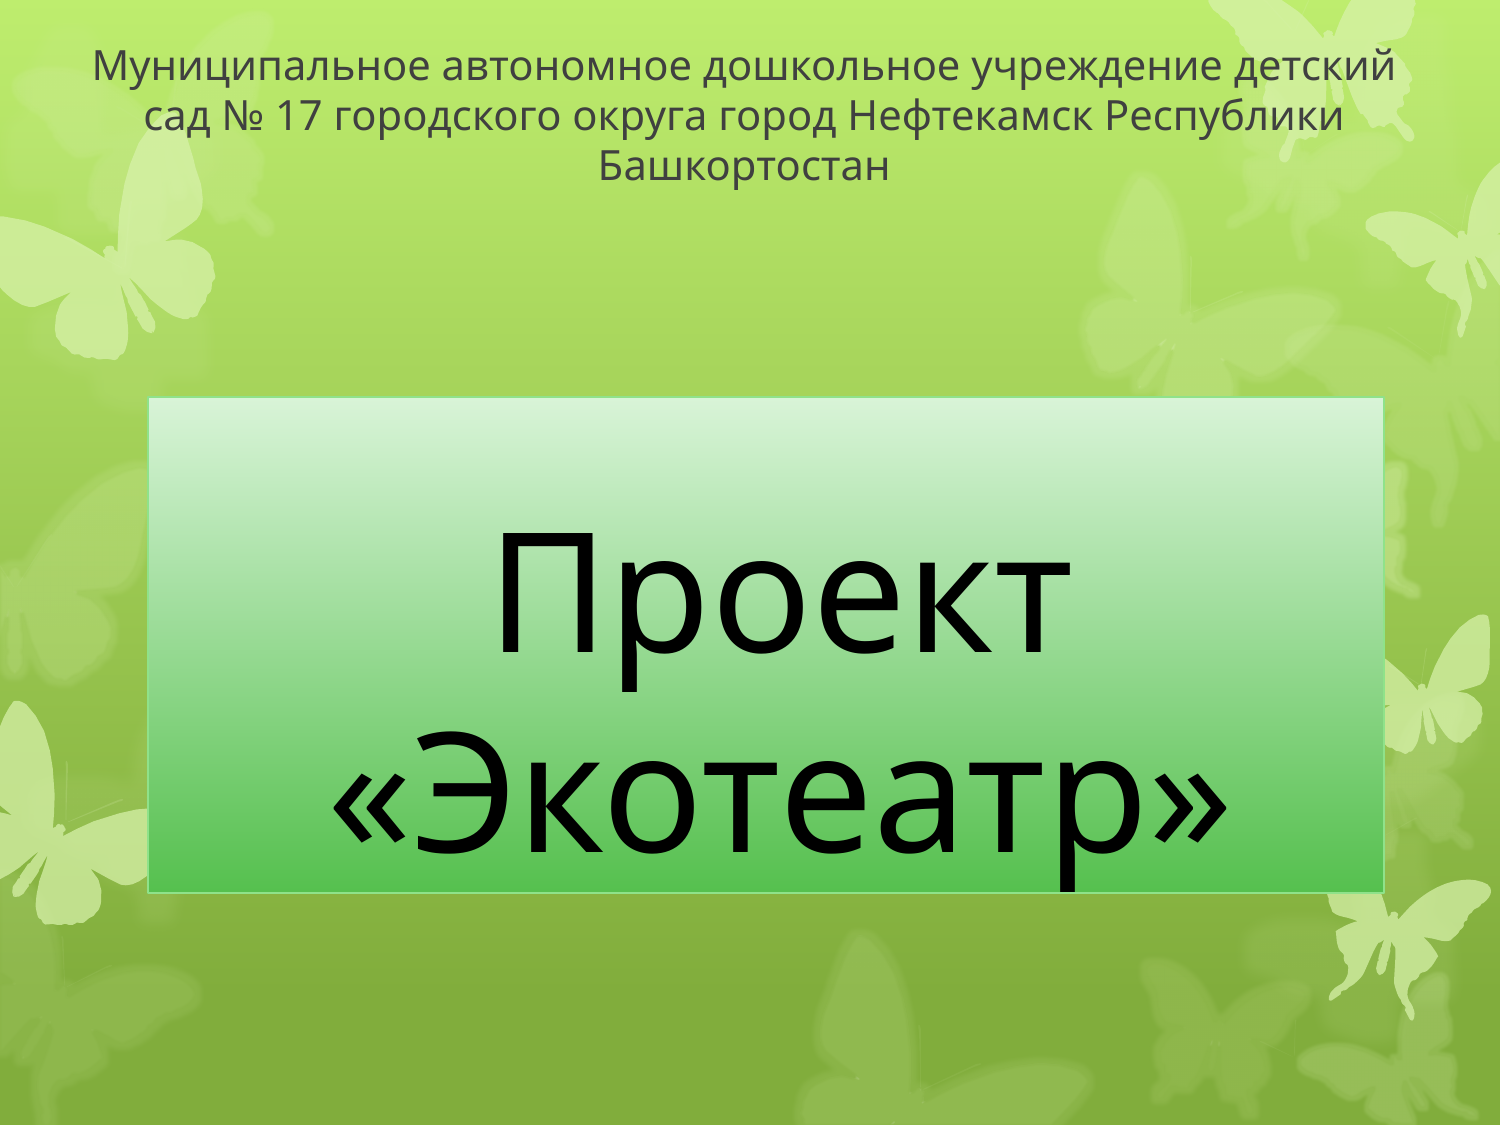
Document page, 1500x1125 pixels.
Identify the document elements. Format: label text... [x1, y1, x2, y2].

title Проект «Экотеатр» [147, 396, 1385, 894]
subtitle Муниципальное автономное дошкольное учреждение детский сад № 17 городского округа город Нефтекамск Республики Башкортостан [53, 30, 1436, 220]
